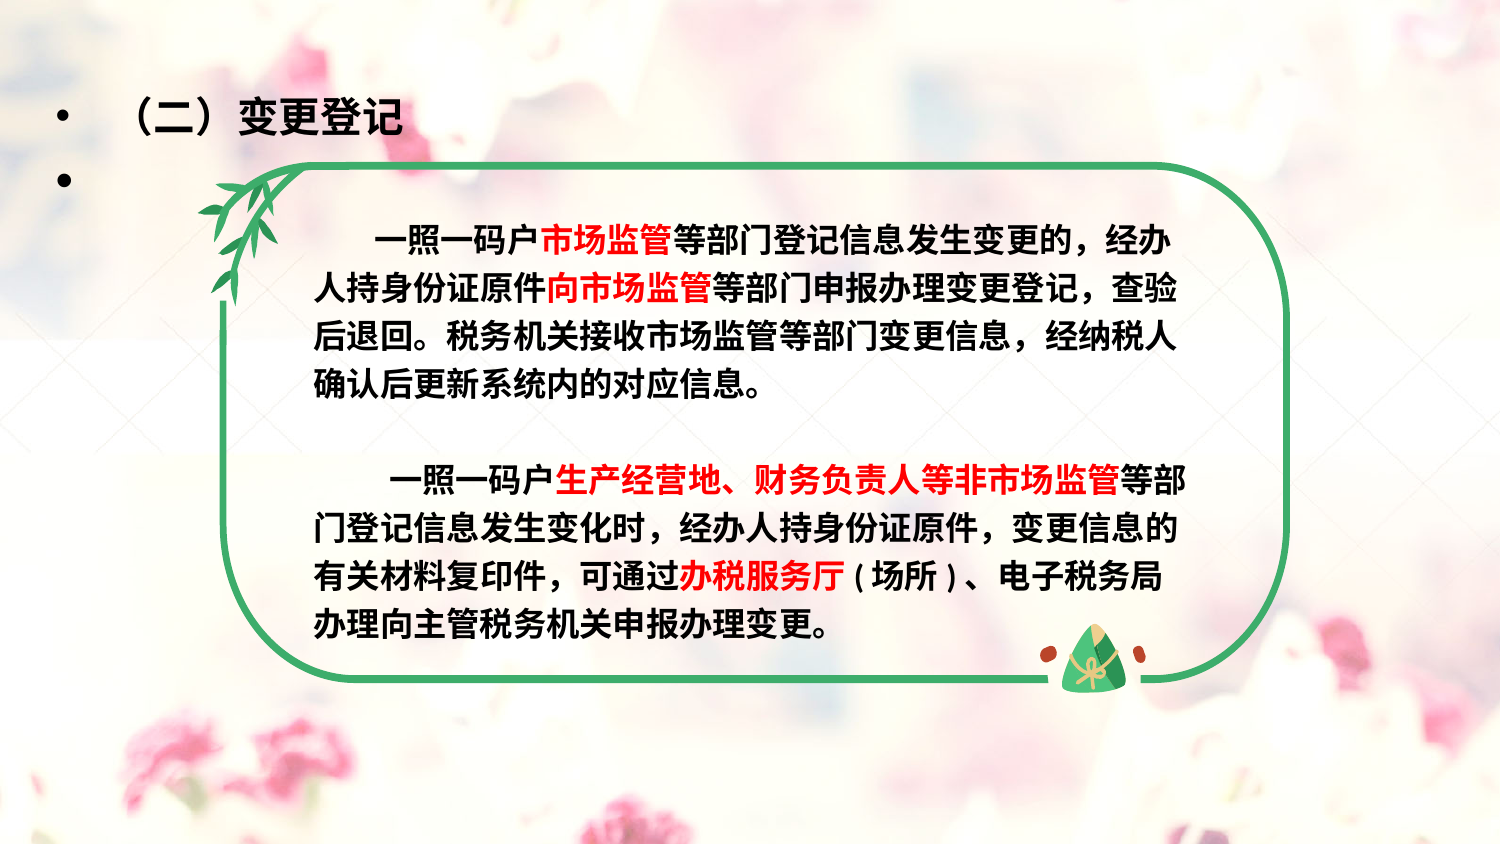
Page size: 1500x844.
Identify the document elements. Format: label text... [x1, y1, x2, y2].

list （二）变更登记 [44, 84, 1426, 754]
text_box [197, 161, 1291, 703]
picture [0, 0, 1500, 844]
